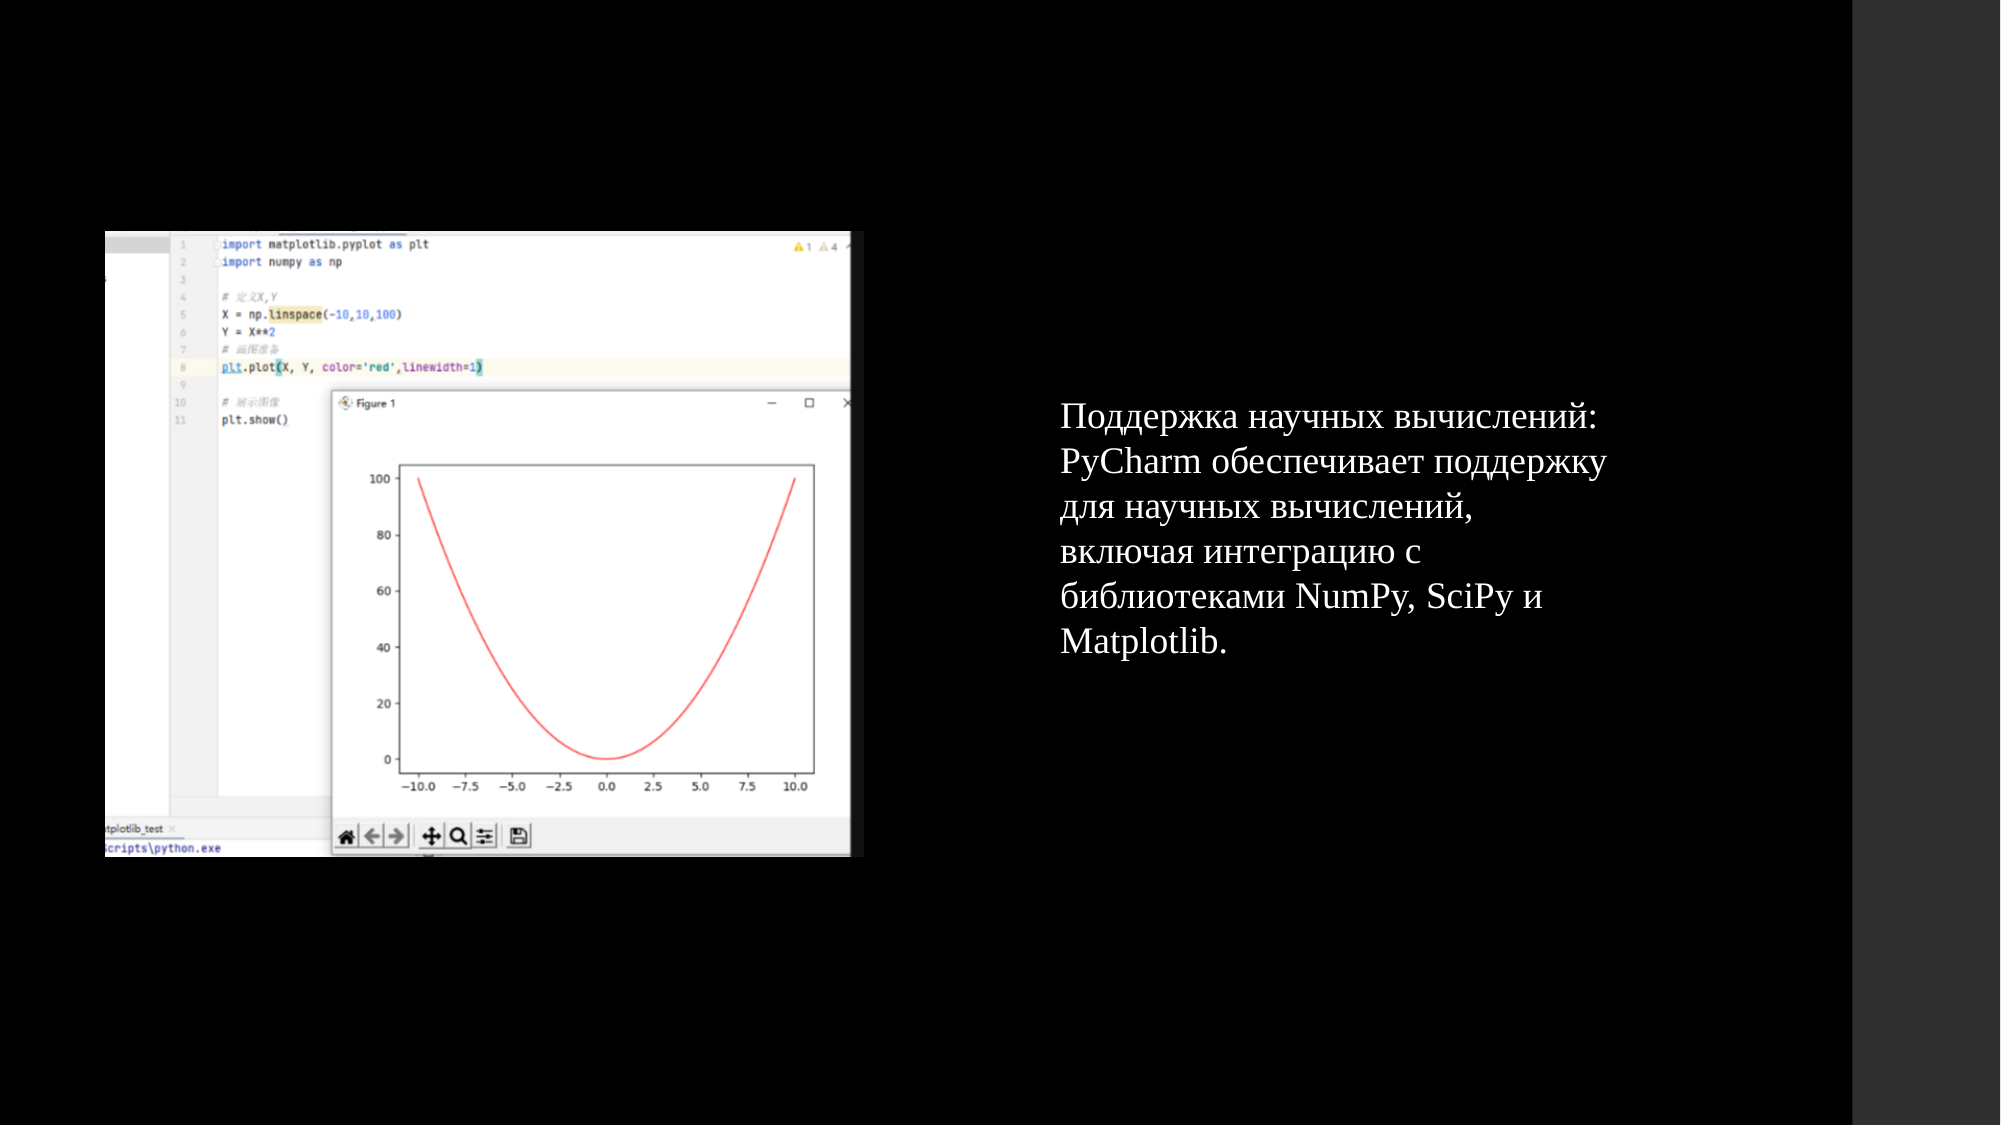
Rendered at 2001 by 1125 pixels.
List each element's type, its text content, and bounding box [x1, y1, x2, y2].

text_box Поддержка научных вычислений: PyCharm обеспечивает поддержку для научных вычислений, включая интеграцию с библиотеками NumPy, SciPy и Matplotlib. [1045, 383, 1632, 669]
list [105, 231, 864, 858]
